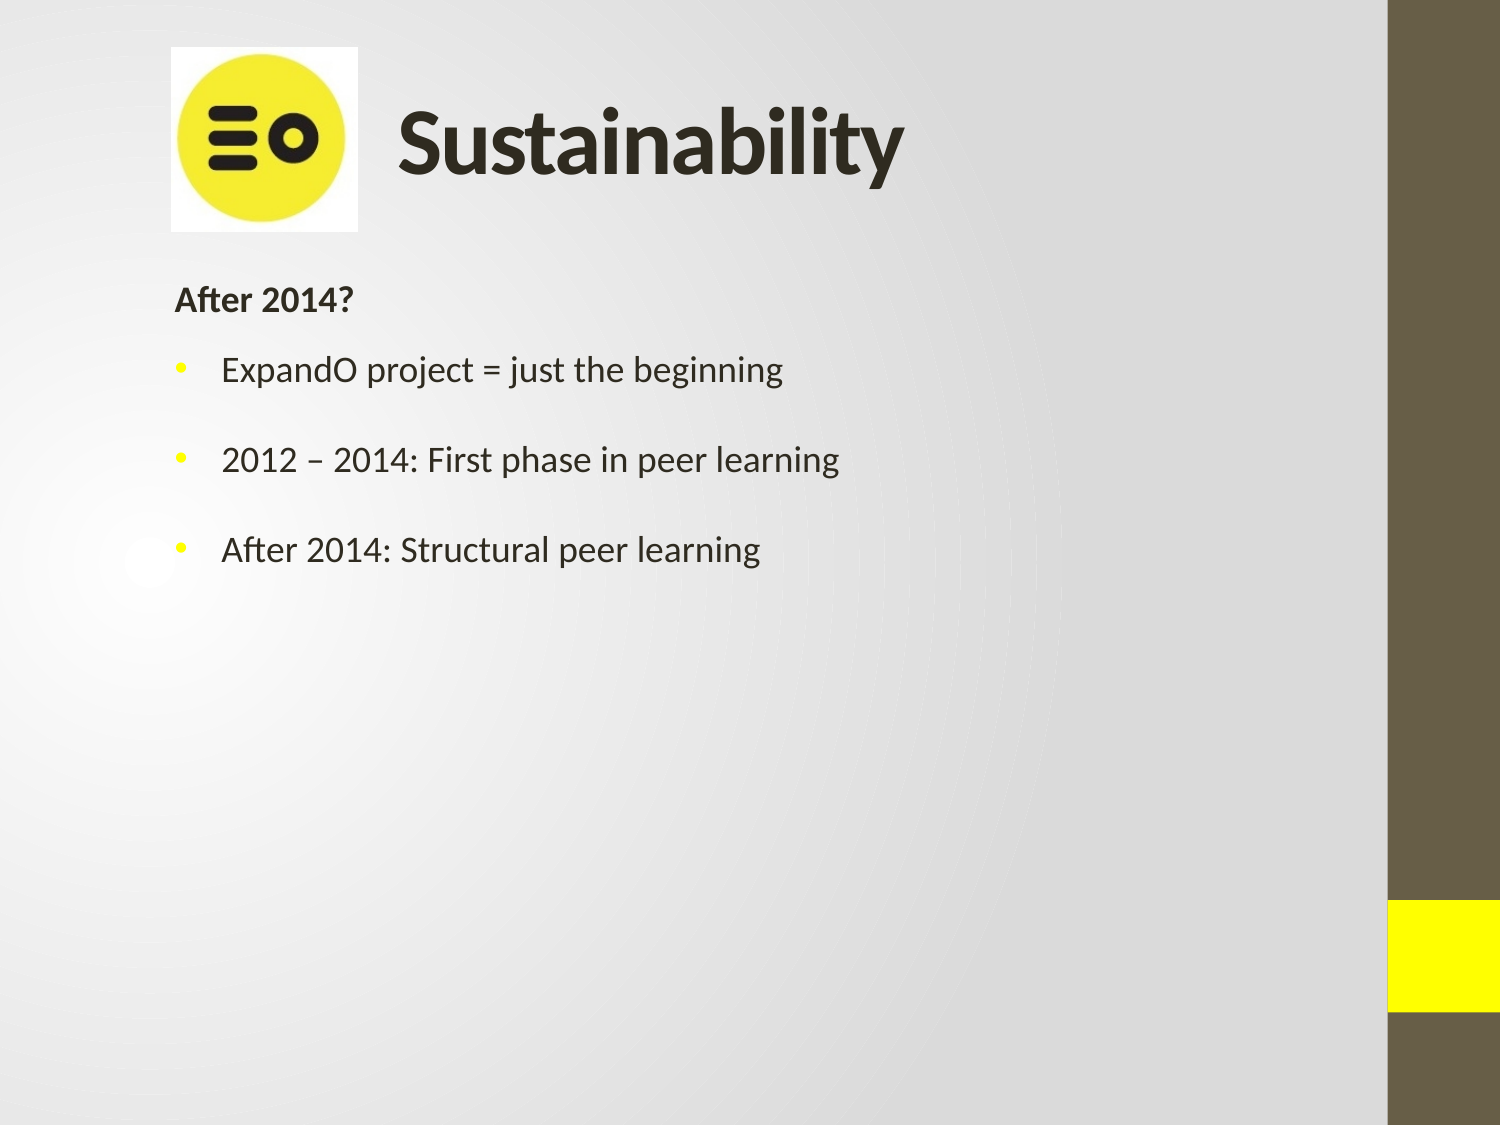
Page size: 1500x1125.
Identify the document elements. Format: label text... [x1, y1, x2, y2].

text_box After 2014? ExpandO project = just the beginning 2012 – 2014: First phase in peer learning After 2014: Structural peer learning [159, 267, 856, 577]
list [170, 46, 359, 233]
title Sustainability [382, 42, 1388, 231]
